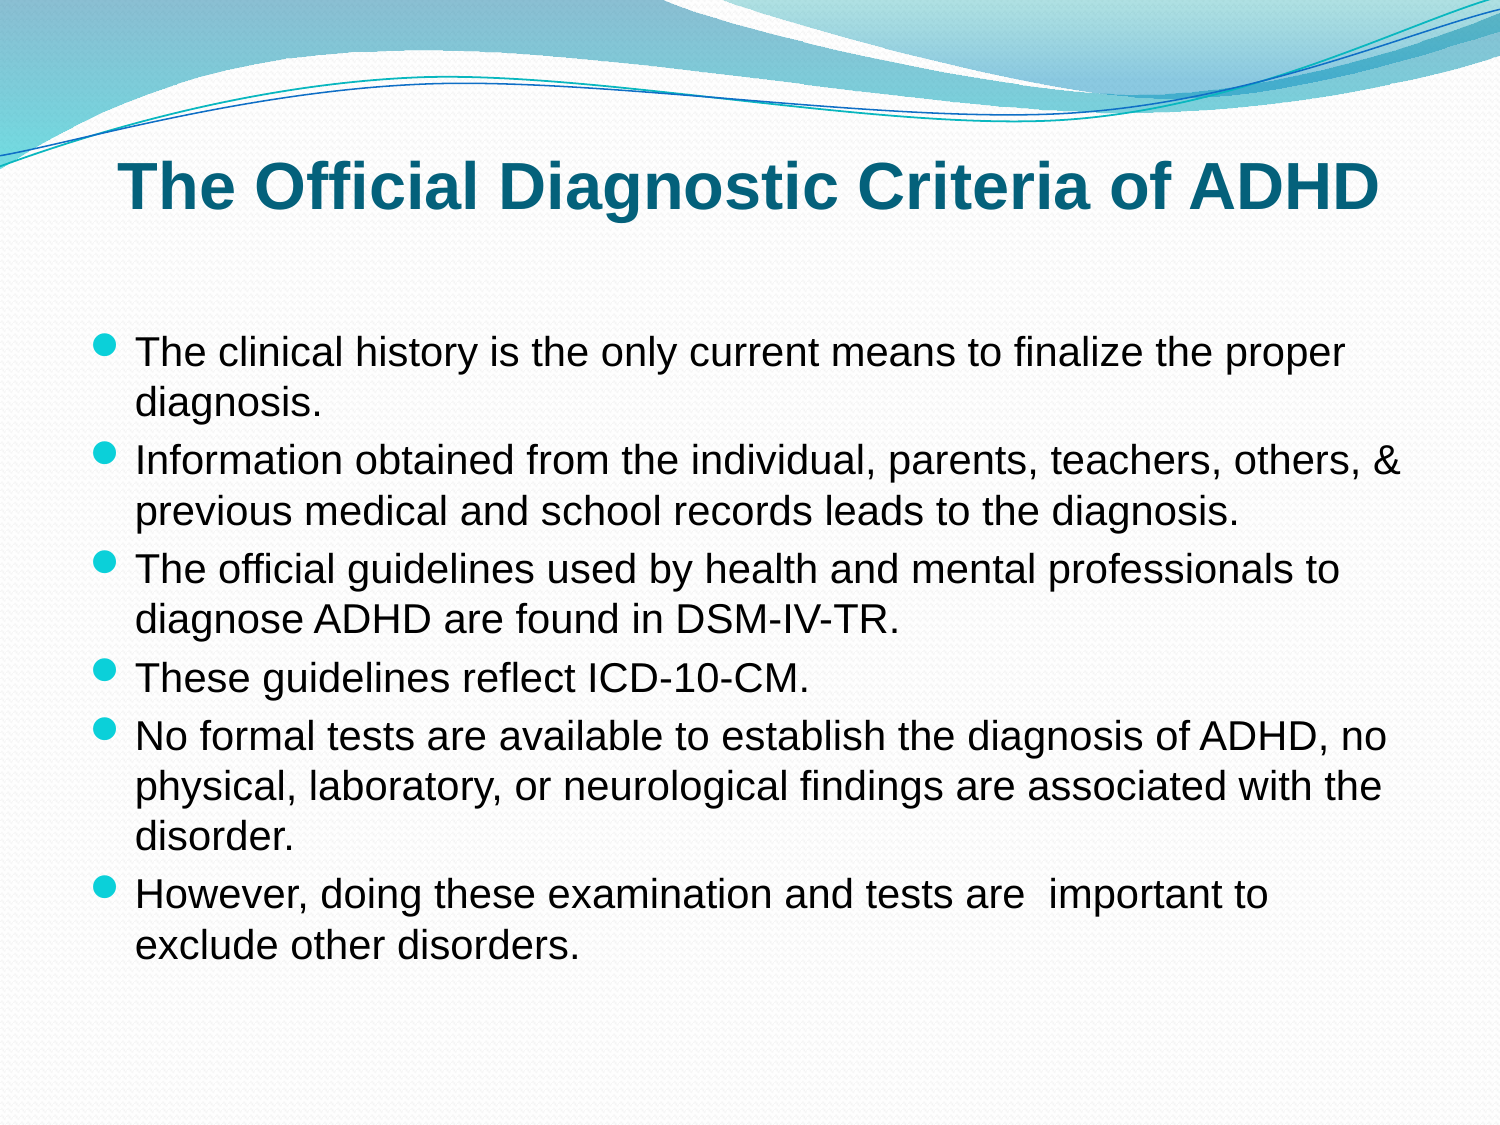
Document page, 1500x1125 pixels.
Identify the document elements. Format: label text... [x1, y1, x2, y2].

title The Official Diagnostic Criteria of ADHD [75, 115, 1425, 303]
list The clinical history is the only current means to finalize the proper diagnosis. Information obtained from the individual, parents, teachers, others, & previous medical and school records leads to the diagnosis. The official guidelines used by health and mental professionals to diagnose ADHD are found in DSM-IV-TR. These guidelines reflect ICD-10-CM. No formal tests are available to establish the diagnosis of ADHD, no physical, laboratory, or neurological findings are associated with the disorder. However, doing these examination and tests are important to exclude other disorders. [75, 317, 1425, 1038]
